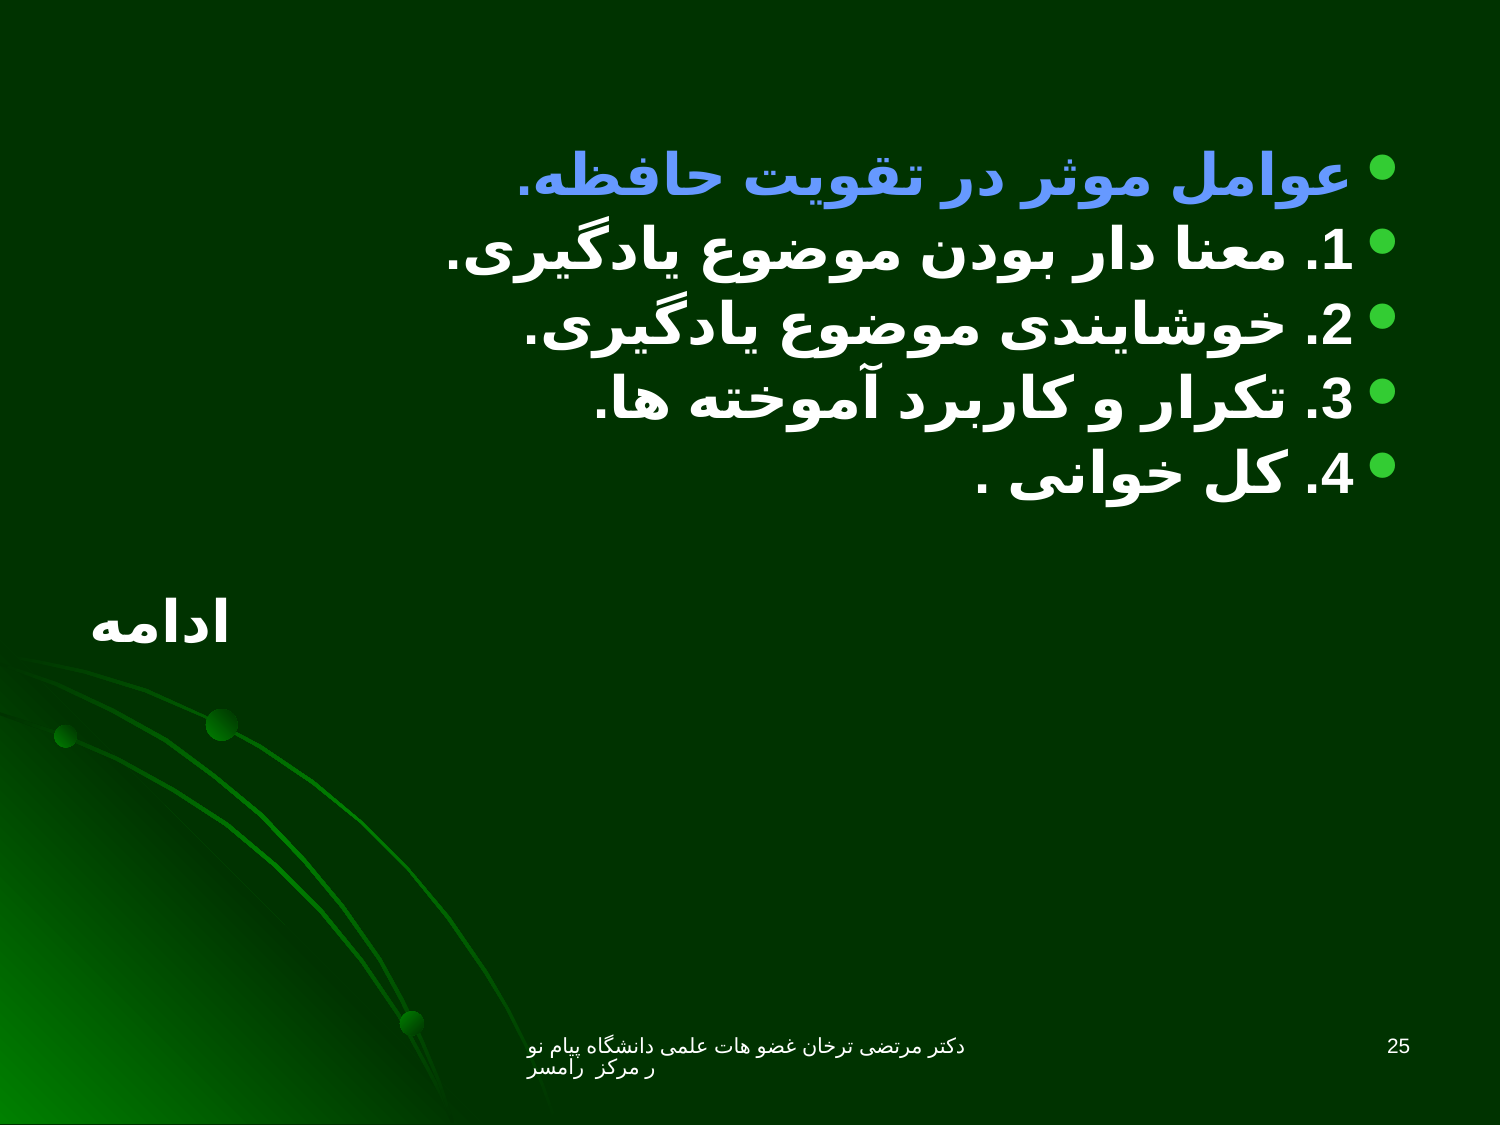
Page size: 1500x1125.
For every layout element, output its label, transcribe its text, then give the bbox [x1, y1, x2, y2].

list عوامل موثر در تقویت حافظه. 1. معنا دار بودن موضوع یادگیری. 2. خوشایندی موضوع یادگیری. 3. تکرار و کاربرد آموخته ها. 4. کل خوانی . ادامه [74, 136, 1426, 988]
footer دکتر مرتضی ترخان غضو هات علمی دانشگاه پیام نور مرکز رامسر [512, 1024, 988, 1101]
slide_number 25 [1074, 1024, 1426, 1101]
